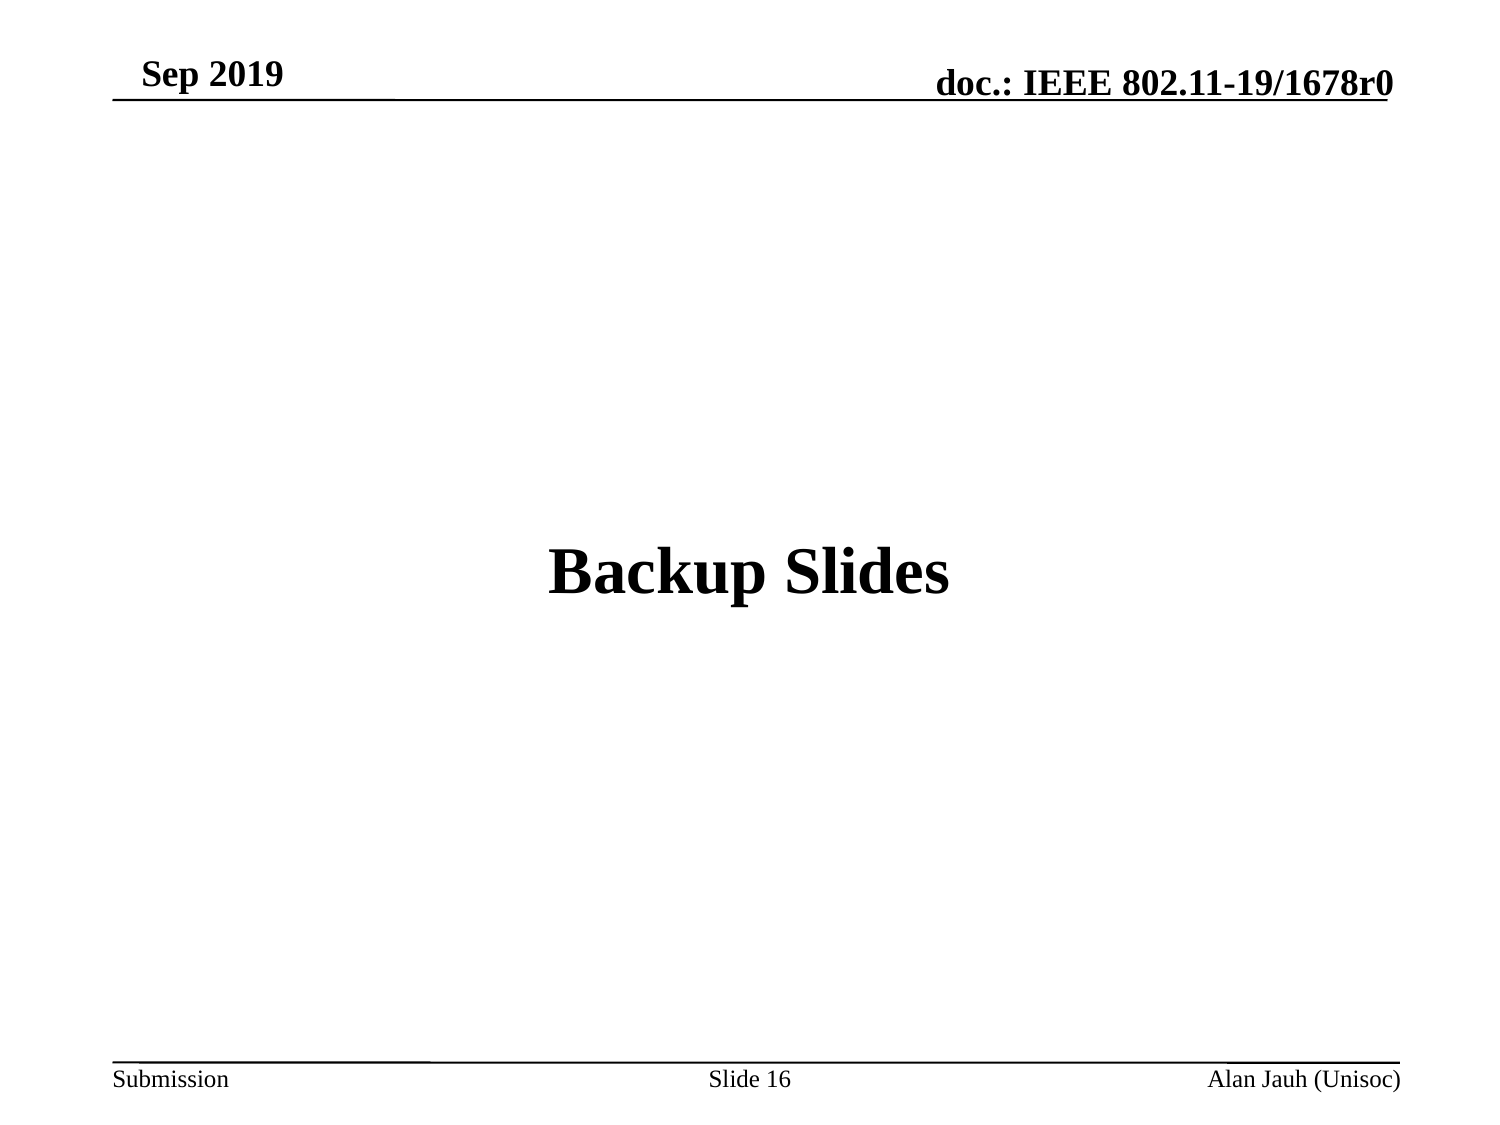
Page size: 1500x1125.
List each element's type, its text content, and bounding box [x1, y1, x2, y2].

footer Alan Jauh (Unisoc) [878, 1061, 1402, 1093]
title Backup Slides [112, 479, 1388, 655]
slide_number Slide 16 [684, 1061, 816, 1123]
